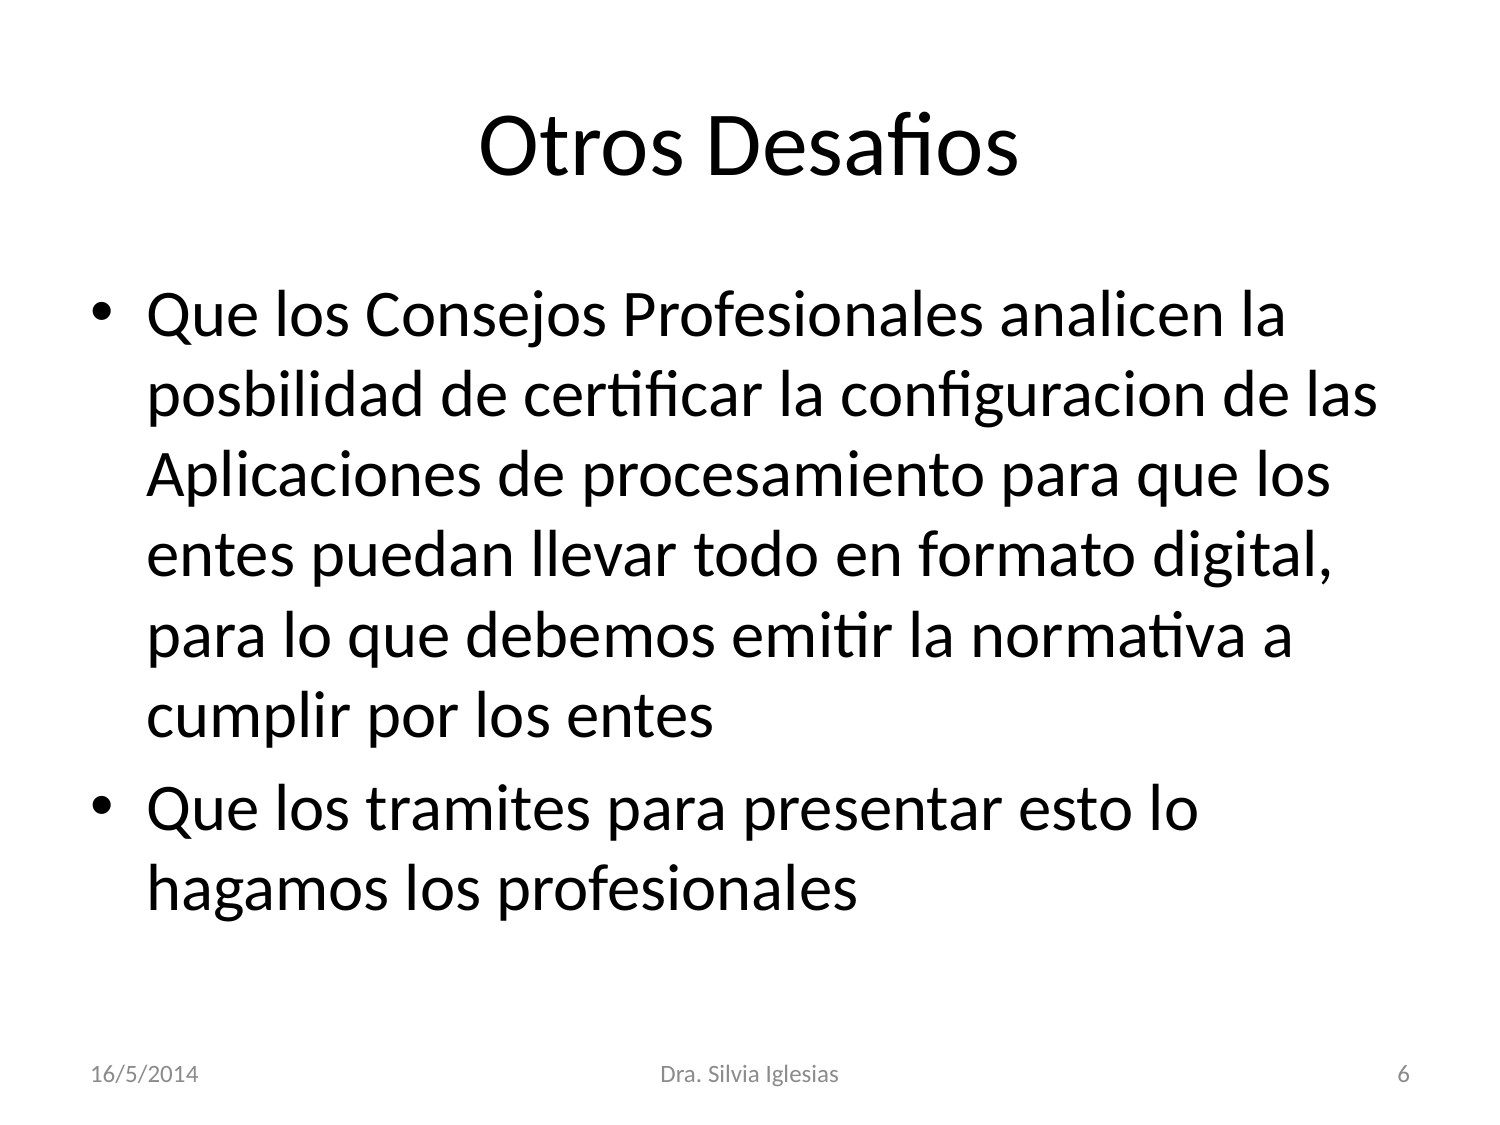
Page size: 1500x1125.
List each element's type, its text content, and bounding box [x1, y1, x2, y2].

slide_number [75, 1042, 425, 1103]
title Otros Desafios [75, 45, 1425, 233]
slide_number 6 [1074, 1042, 1425, 1103]
footer Dra. Silvia Iglesias [512, 1042, 988, 1103]
list Que los Consejos Profesionales analicen la posbilidad de certificar la configuracion de las Aplicaciones de procesamiento para que los entes puedan llevar todo en formato digital, para lo que debemos emitir la normativa a cumplir por los entes Que los tramites para presentar esto lo hagamos los profesionales [75, 262, 1425, 1005]
